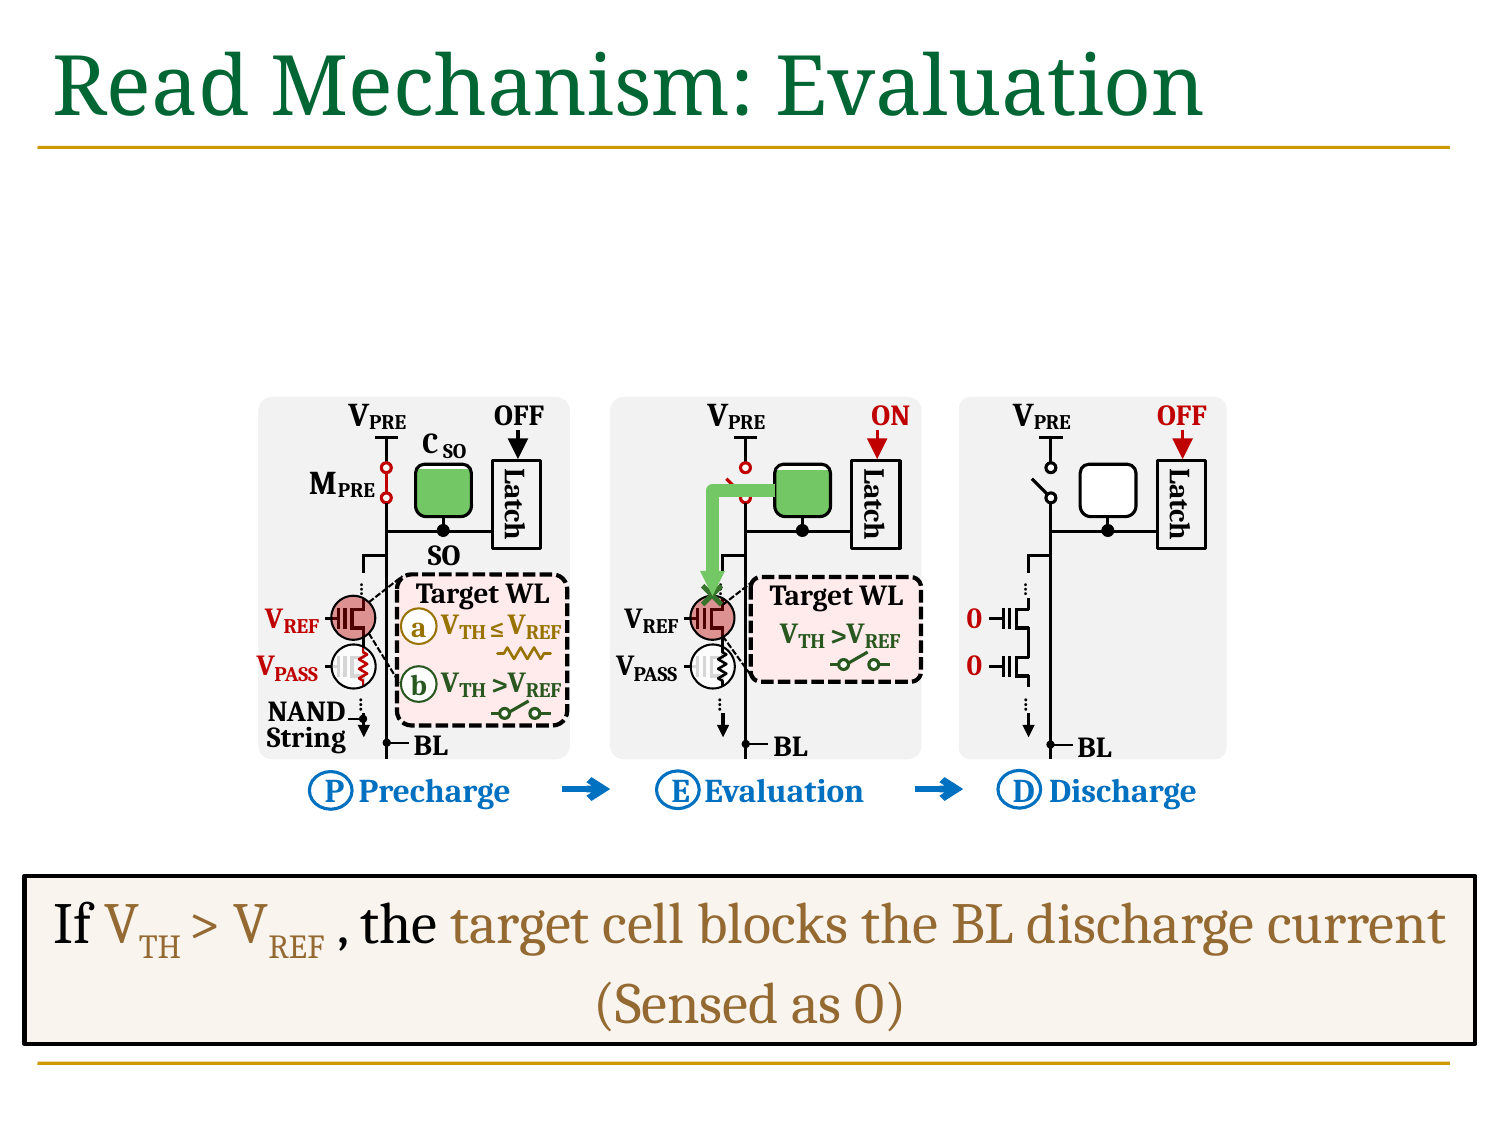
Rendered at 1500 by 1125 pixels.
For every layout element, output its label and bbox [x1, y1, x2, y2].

title [37, 24, 1450, 200]
text_box [22, 874, 1477, 1046]
text_box [235, 388, 1259, 811]
